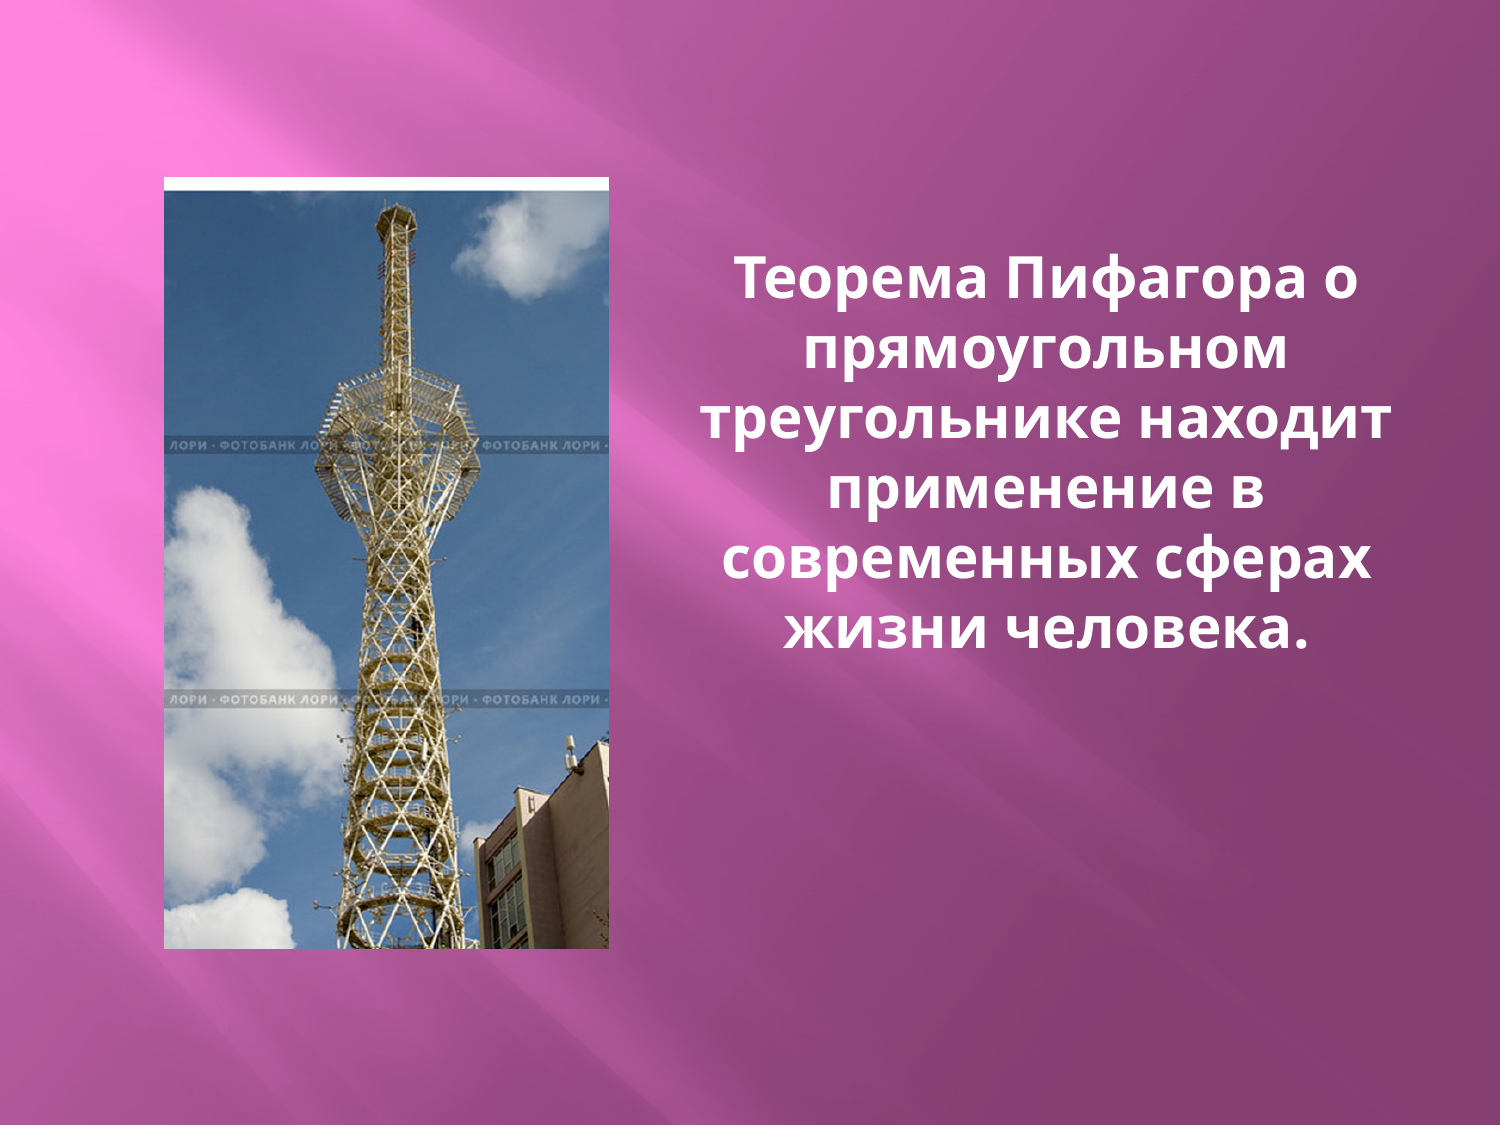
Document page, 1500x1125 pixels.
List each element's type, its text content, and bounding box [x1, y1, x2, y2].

title Теорема Пифагора о прямоугольном треугольнике находит применение в современных сферах жизни человека. [667, 45, 1425, 856]
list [163, 175, 609, 949]
